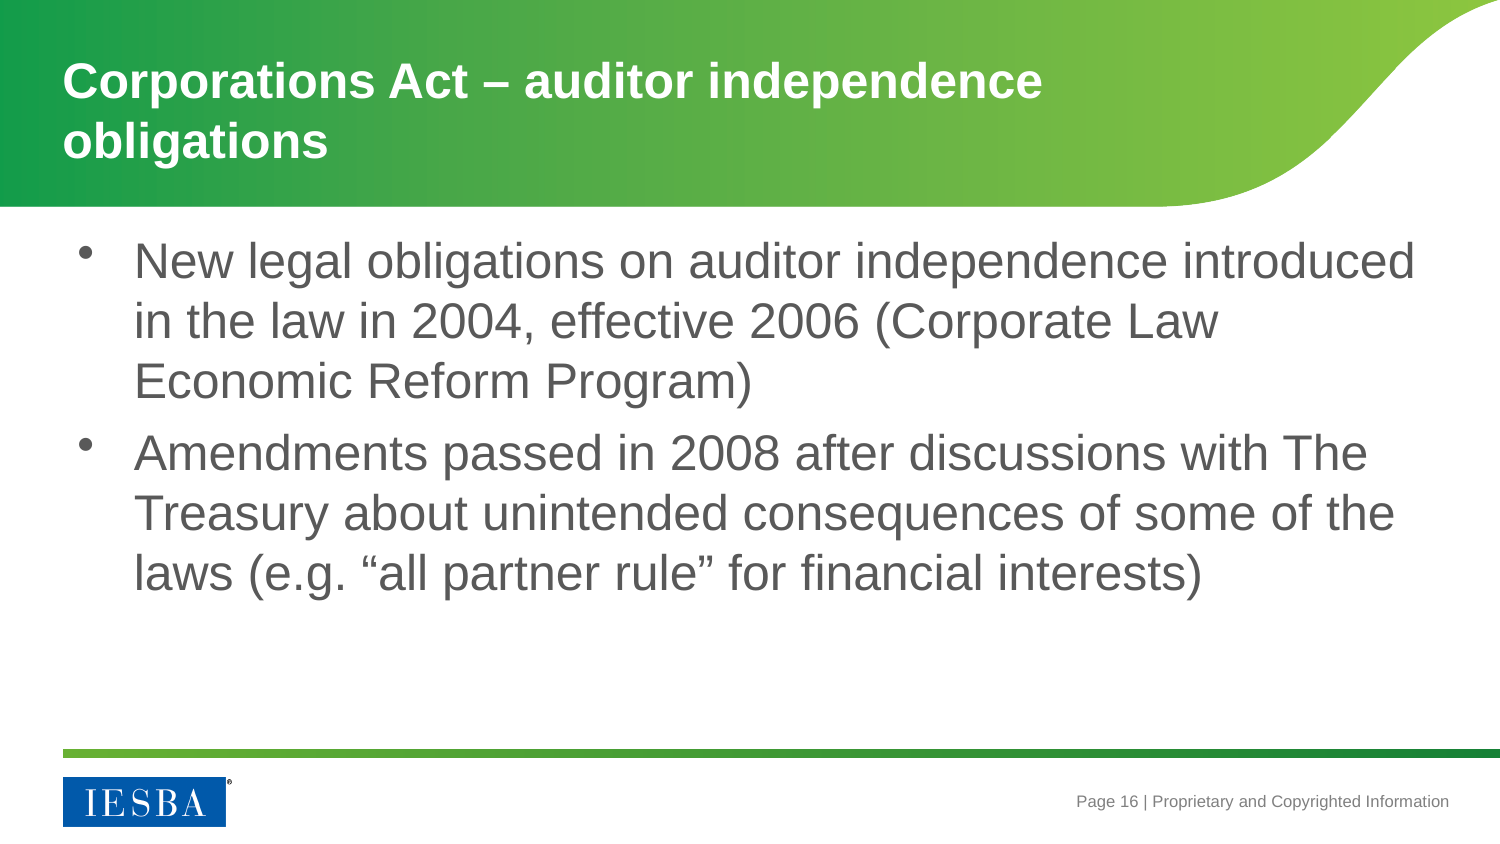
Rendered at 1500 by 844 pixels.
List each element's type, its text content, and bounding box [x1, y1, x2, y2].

picture [0, 0, 1500, 207]
list New legal obligations on auditor independence introduced in the law in 2004, effective 2006 (Corporate Law Economic Reform Program) Amendments passed in 2008 after discussions with The Treasury about unintended consequences of some of the laws (e.g. “all partner rule” for financial interests) [62, 220, 1450, 724]
title Corporations Act – auditor independence obligations [62, 75, 1300, 142]
picture [63, 777, 232, 827]
